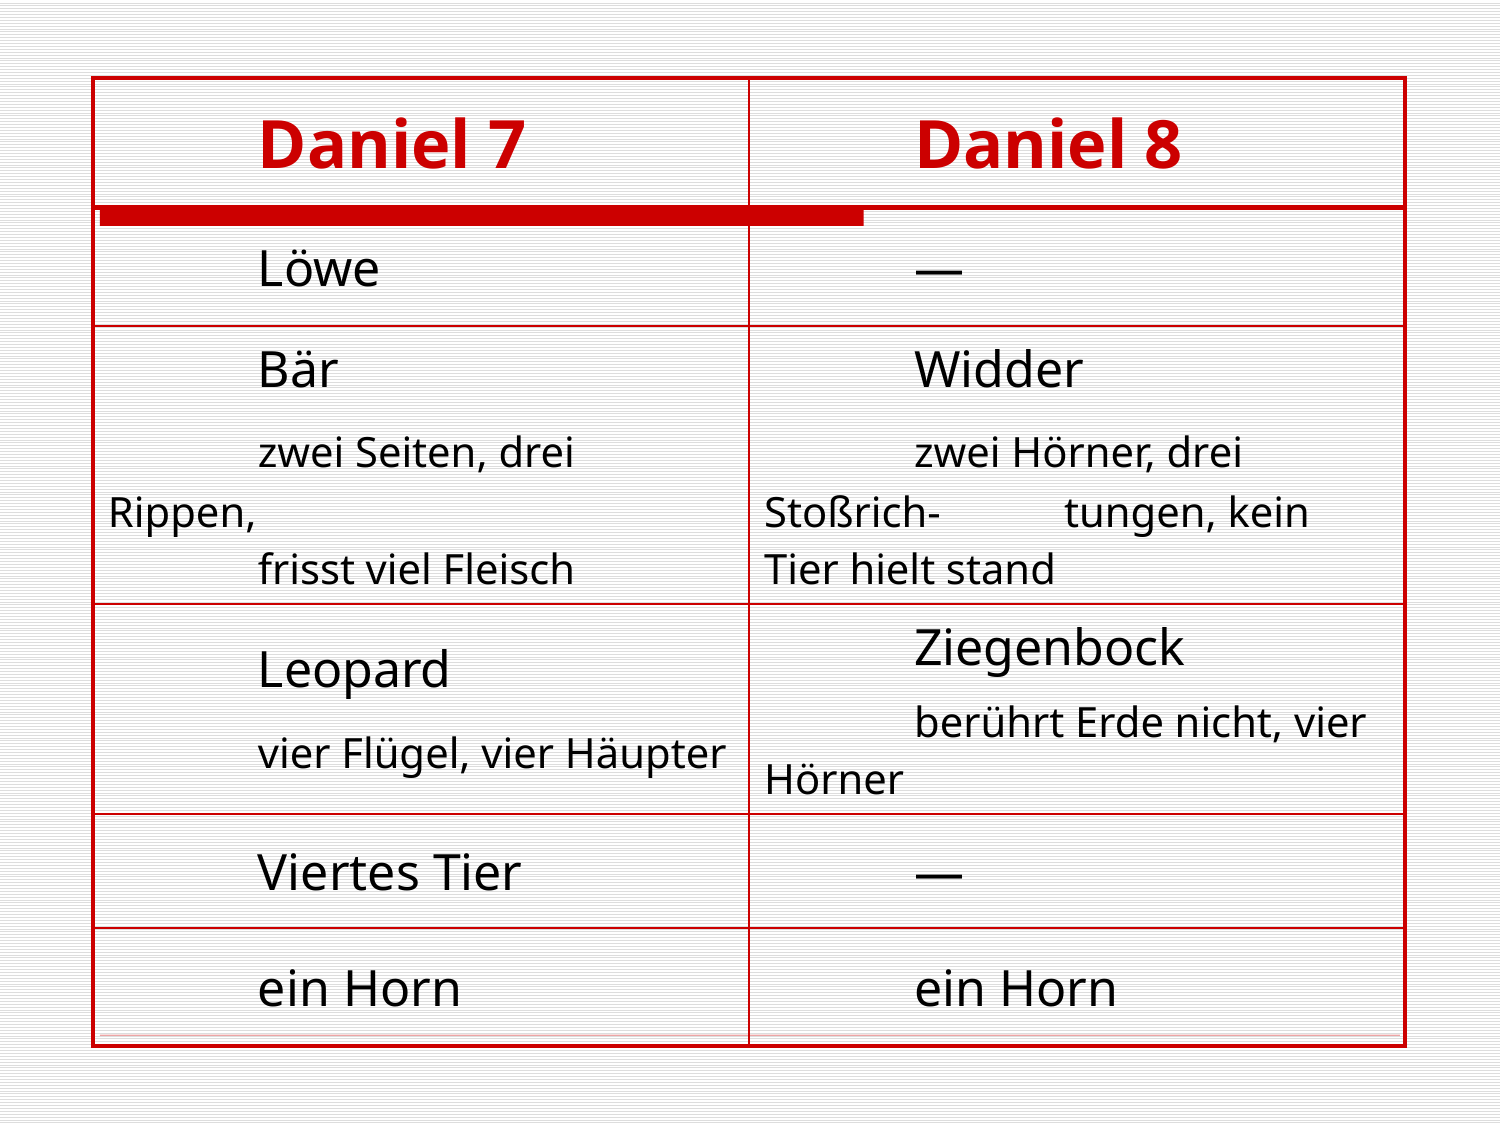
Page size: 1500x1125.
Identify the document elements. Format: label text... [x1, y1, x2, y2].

table_cell — [750, 210, 1403, 325]
table_header Daniel 8 [750, 80, 1403, 205]
table_cell ein Horn [750, 929, 1403, 1044]
table_cell Bär zwei Seiten, drei Rippen, frisst viel Fleisch [95, 327, 748, 603]
table_cell ein Horn [95, 929, 748, 1044]
table_cell — [750, 815, 1403, 927]
table_cell Löwe [95, 210, 748, 325]
table_cell Leopard vier Flügel, vier Häupter [95, 605, 748, 813]
table_cell Ziegenbock berührt Erde nicht, vier Hörner [750, 605, 1403, 813]
table_header Daniel 7 [95, 80, 748, 205]
table_cell Viertes Tier [95, 815, 748, 927]
table_cell Widder zwei Hörner, drei Stoßrich- tungen, kein Tier hielt stand [750, 327, 1403, 603]
